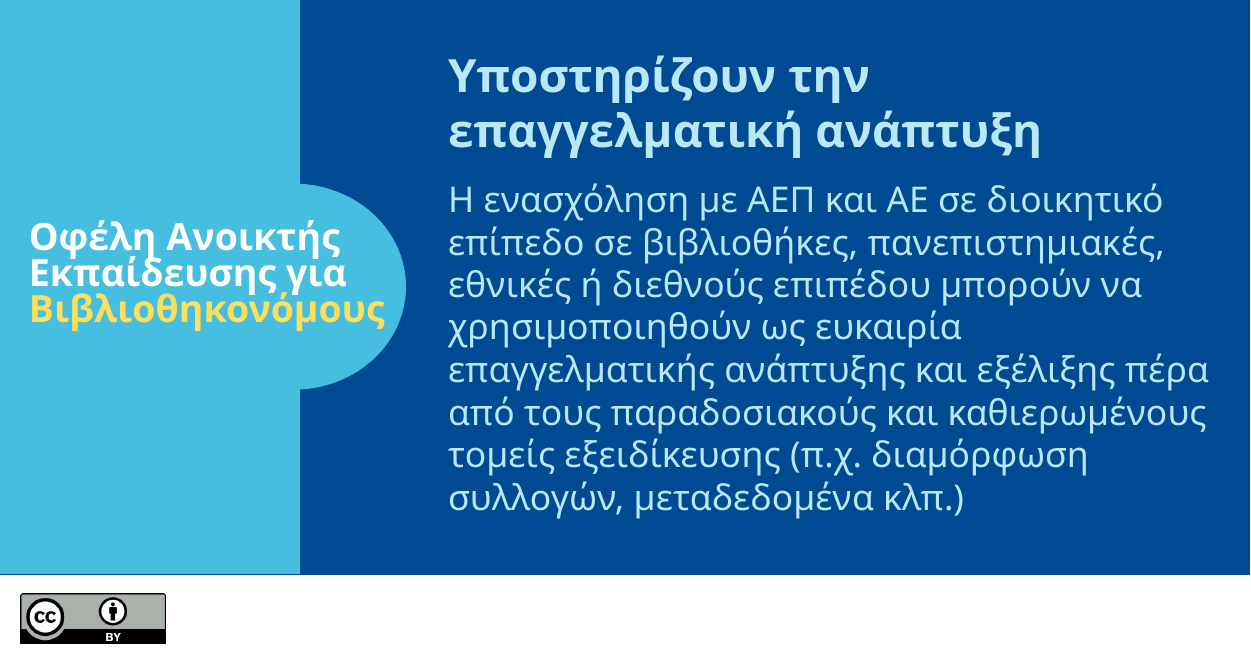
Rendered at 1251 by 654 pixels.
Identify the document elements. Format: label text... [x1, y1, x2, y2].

text_box [224, 183, 364, 206]
text_box [0, 0, 301, 574]
text_box Υποστηρίζουν την επαγγελματική ανάπτυξη Η ενασχόληση με ΑΕΠ και ΑΕ σε διοικητικό επίπεδο σε βιβλιοθήκες, πανεπιστημιακές, εθνικές ή διεθνούς επιπέδου μπορούν να χρησιμοποιηθούν ως ευκαιρία επαγγελματικής ανάπτυξης και εξέλιξης πέρα από τους παραδοσιακούς και καθιερωμένους τομείς εξειδίκευσης (π.χ. διαμόρφωση συλλογών, μεταδεδομένα κλπ.) [435, 34, 1223, 530]
text_box Οφέλη Ανοικτής Εκπαίδευσης για Βιβλιοθηκονόμους [13, 206, 421, 345]
text_box [201, 345, 387, 390]
text_box [0, 582, 1250, 654]
picture [20, 592, 166, 645]
